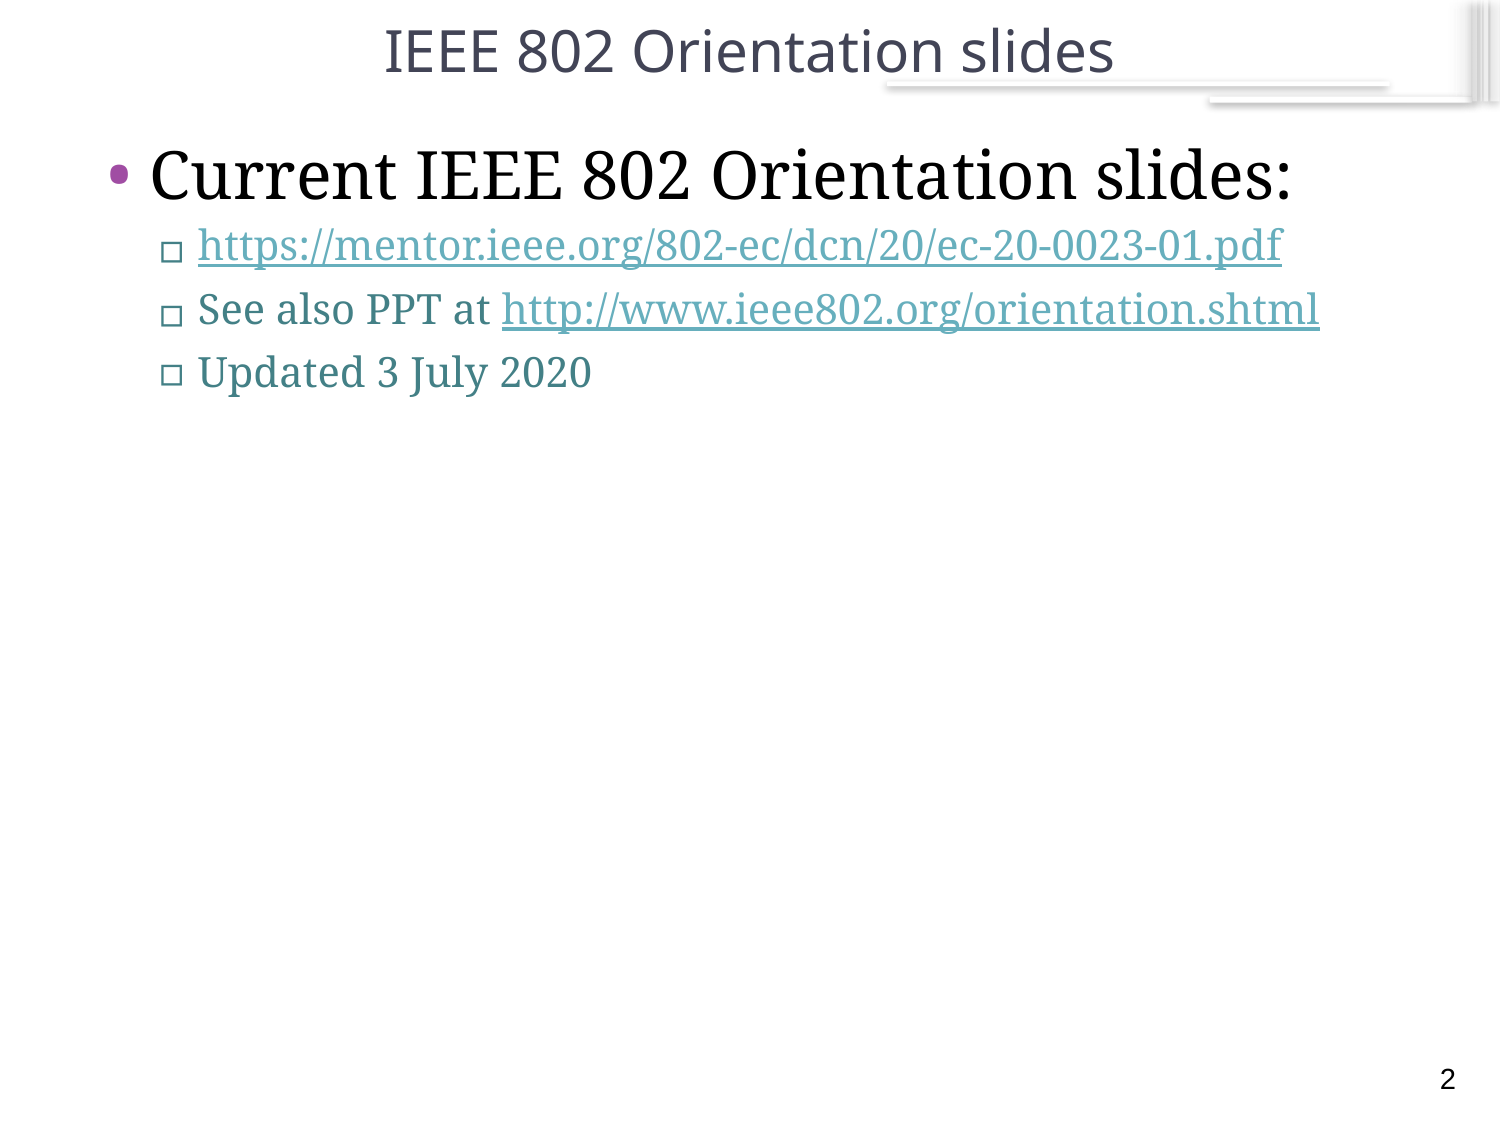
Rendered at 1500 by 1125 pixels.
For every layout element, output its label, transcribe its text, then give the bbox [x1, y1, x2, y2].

list Current IEEE 802 Orientation slides: https://mentor.ieee.org/802-ec/dcn/20/ec-20-0023-01.pdf See also PPT at http://www.ieee802.org/orientation.shtml Updated 3 July 2020 [75, 125, 1425, 1072]
title IEEE 802 Orientation slides [75, 7, 1425, 125]
